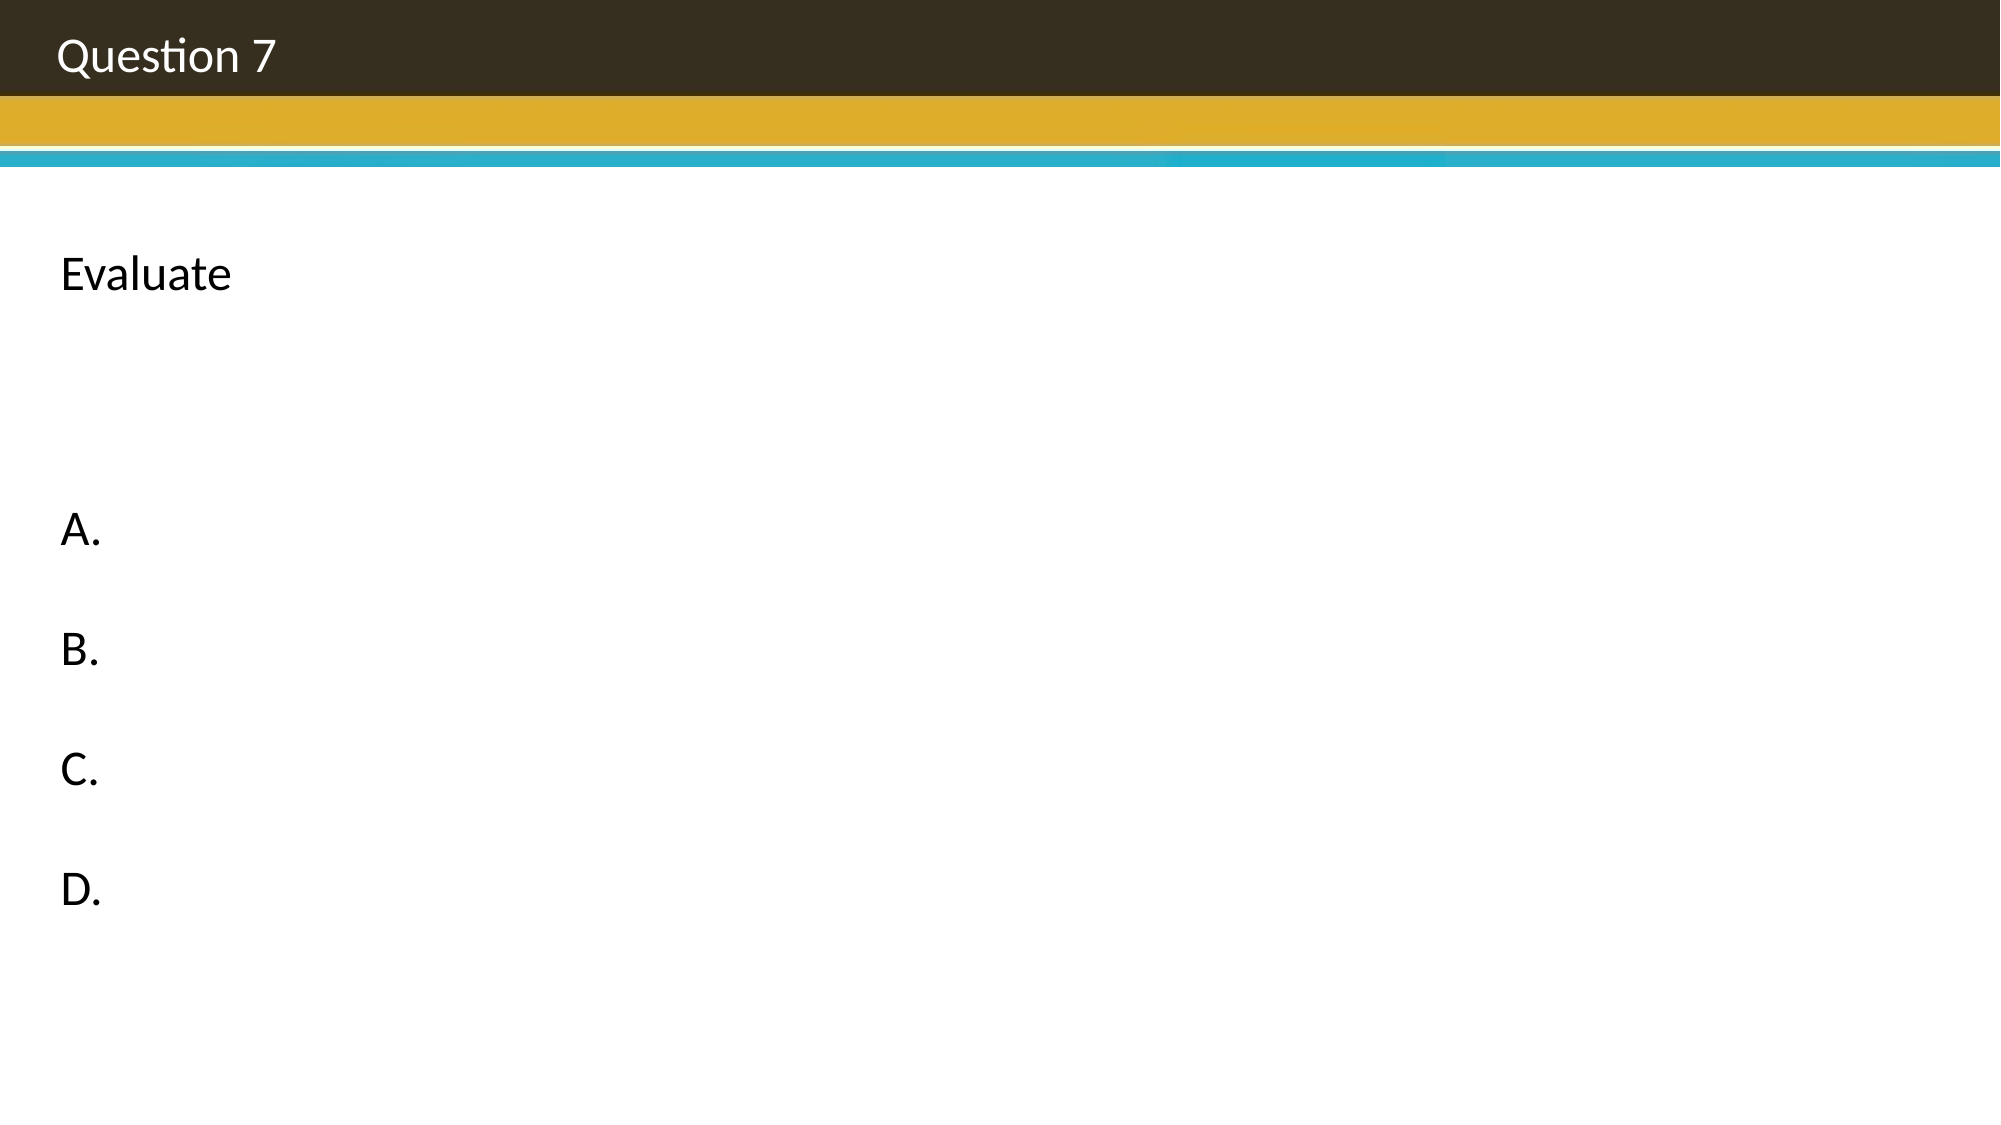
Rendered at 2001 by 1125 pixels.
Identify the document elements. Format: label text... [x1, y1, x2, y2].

picture [0, 0, 2000, 167]
text_box Question 7 [41, 14, 293, 90]
